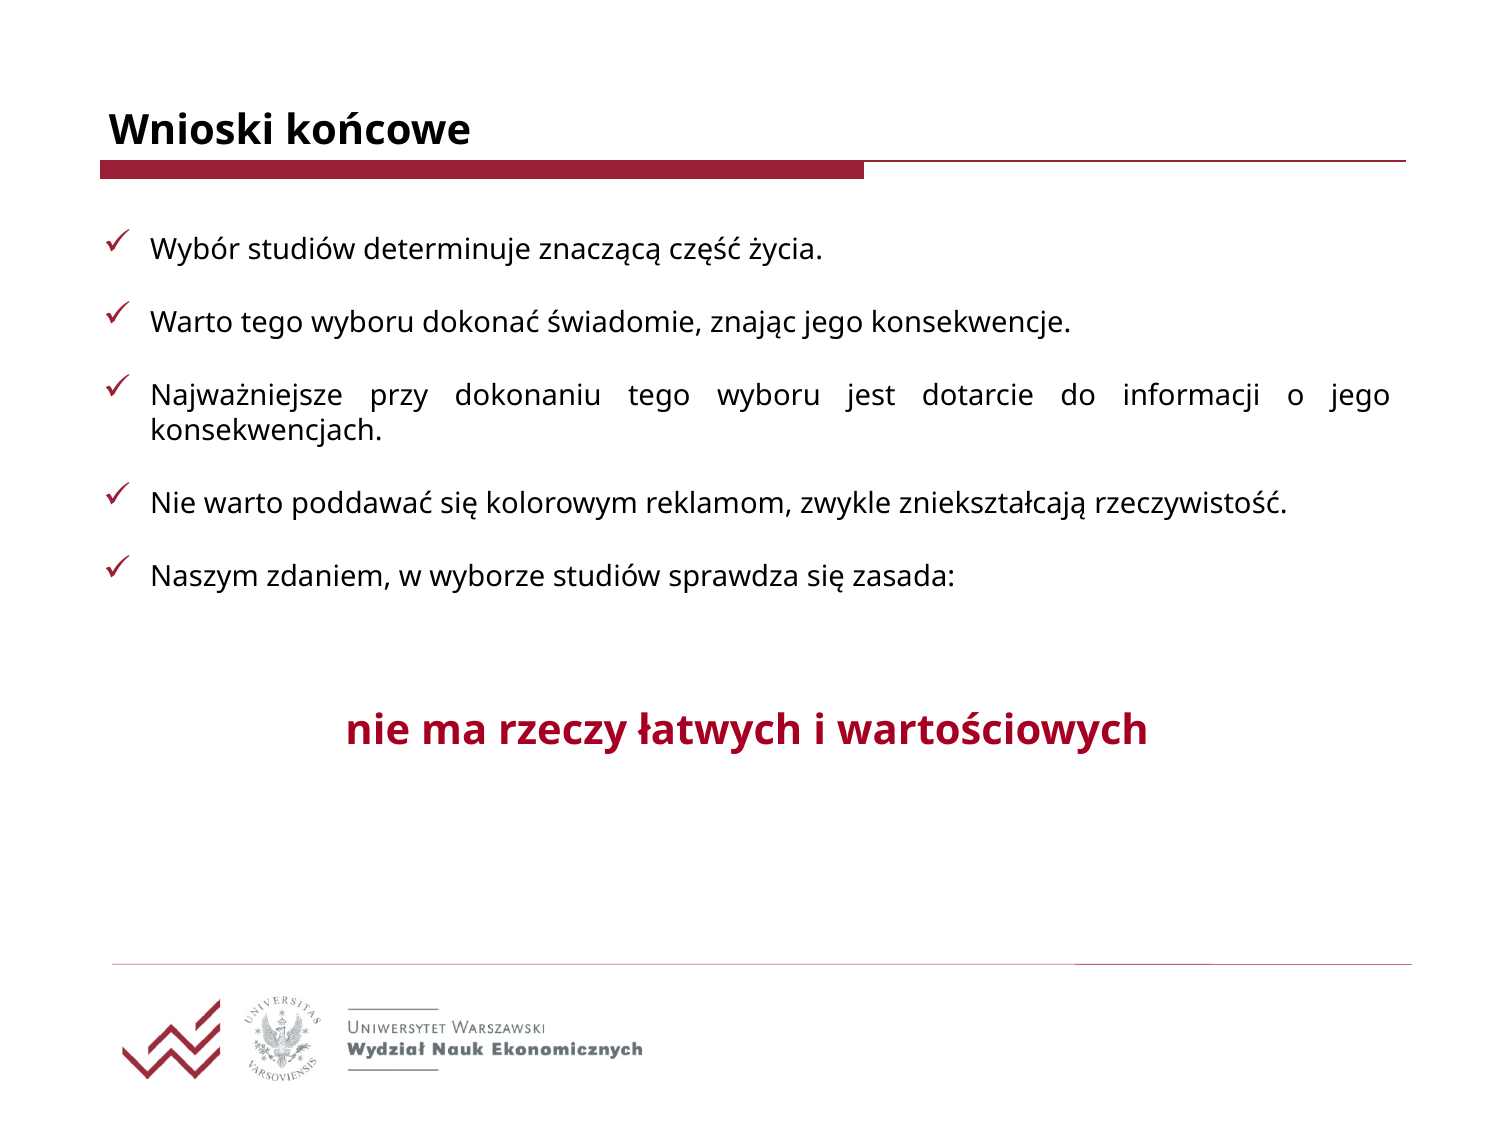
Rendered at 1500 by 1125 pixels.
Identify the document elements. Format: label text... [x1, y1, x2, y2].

picture [75, 952, 688, 1125]
title Wnioski końcowe [93, 42, 1406, 162]
text_box Wybór studiów determinuje znaczącą część życia. Warto tego wyboru dokonać świadomie, znając jego konsekwencje. Najważniejsze przy dokonaniu tego wyboru jest dotarcie do informacji o jego konsekwencjach. Nie warto poddawać się kolorowym reklamom, zwykle zniekształcają rzeczywistość. Naszym zdaniem, w wyborze studiów sprawdza się zasada: nie ma rzeczy łatwych i wartościowych [88, 222, 1407, 1071]
